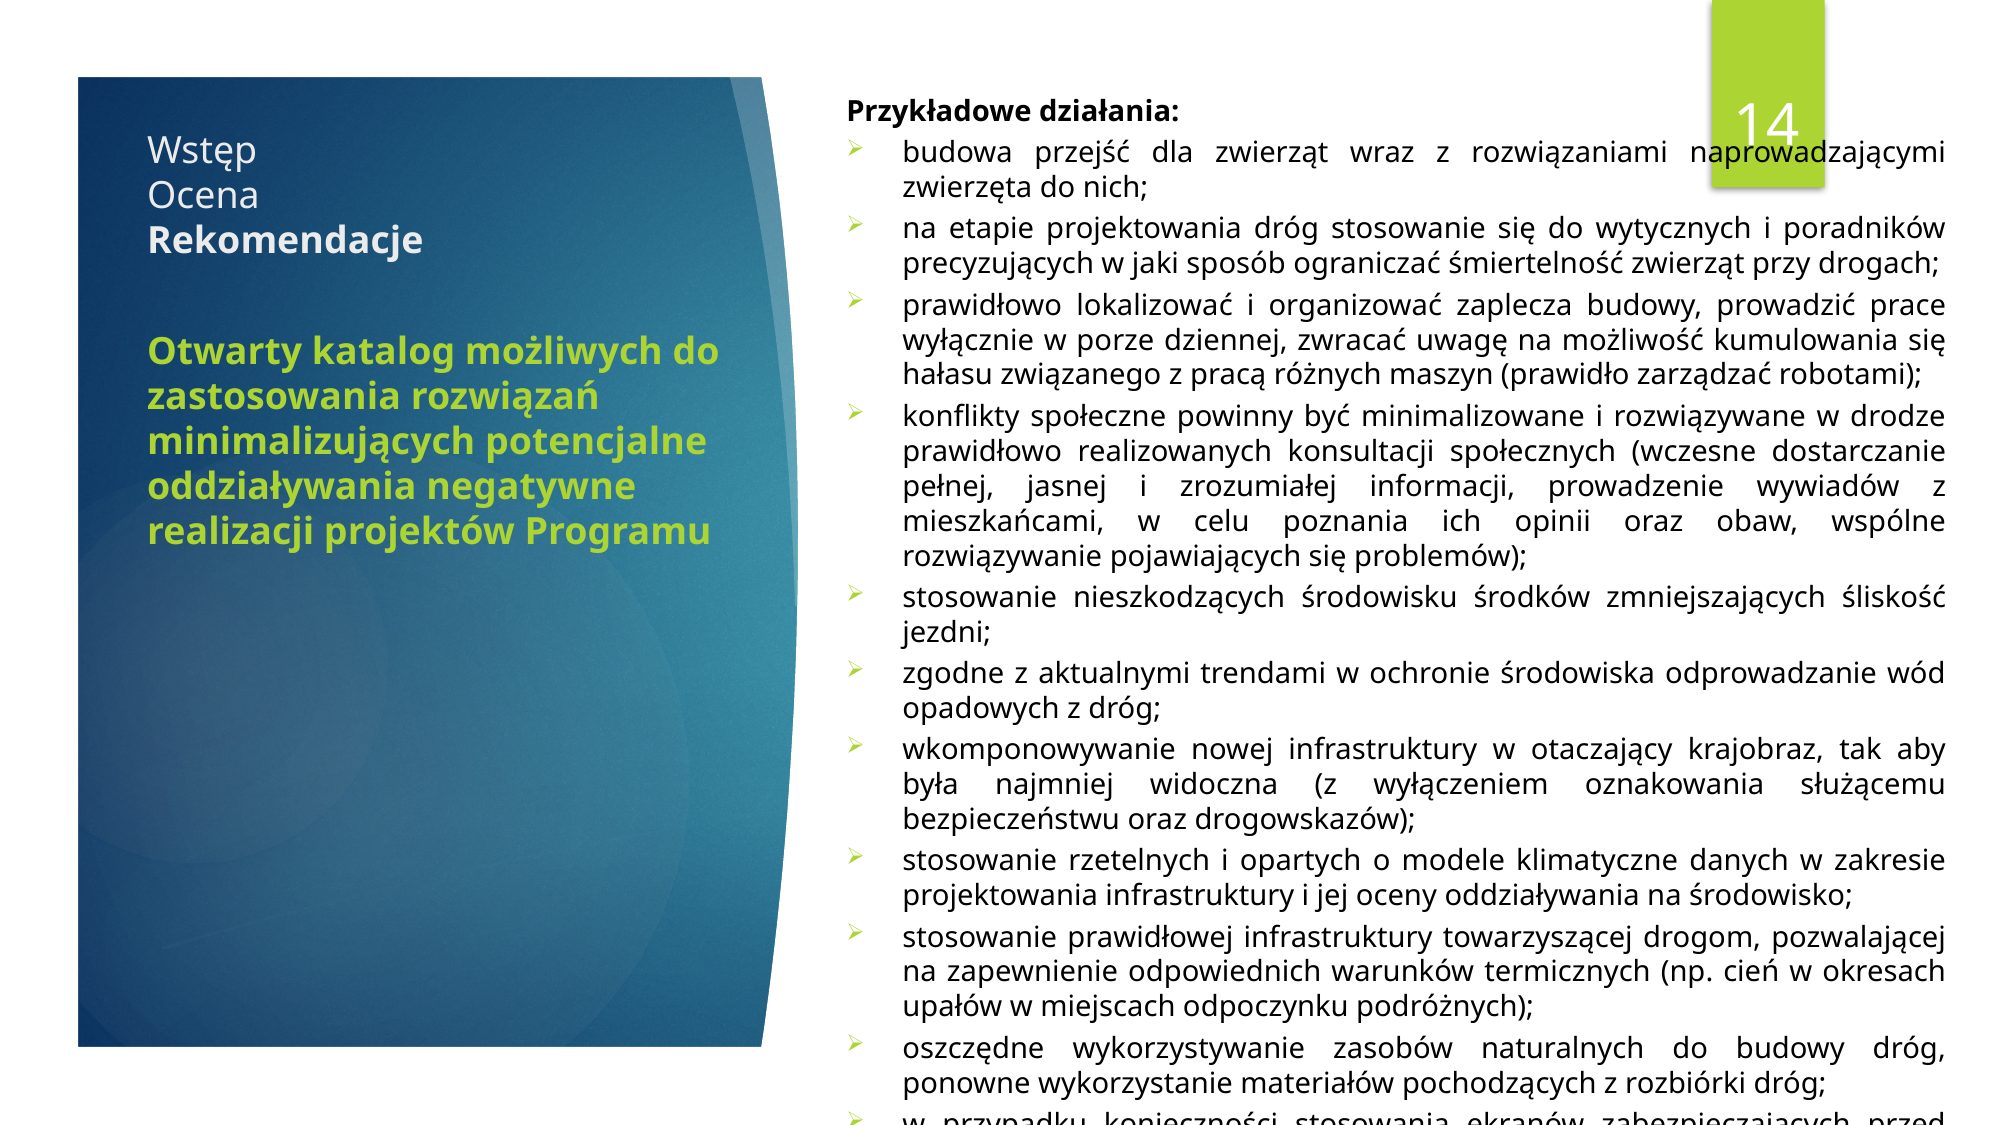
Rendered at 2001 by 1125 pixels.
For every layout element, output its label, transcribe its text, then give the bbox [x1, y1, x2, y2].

text_box Wstęp Ocena Rekomendacje Otwarty katalog możliwych do zastosowania rozwiązań minimalizujących potencjalne oddziaływania negatywne realizacji projektów Programu [131, 118, 753, 1012]
slide_number 14 [1698, 48, 1836, 175]
text_box Przykładowe działania: budowa przejść dla zwierząt wraz z rozwiązaniami naprowadzającymi zwierzęta do nich; na etapie projektowania dróg stosowanie się do wytycznych i poradników precyzujących w jaki sposób ograniczać śmiertelność zwierząt przy drogach; prawidłowo lokalizować i organizować zaplecza budowy, prowadzić prace wyłącznie w porze dziennej, zwracać uwagę na możliwość kumulowania się hałasu związanego z pracą różnych maszyn (prawidło zarządzać robotami); konflikty społeczne powinny być minimalizowane i rozwiązywane w drodze prawidłowo realizowanych konsultacji społecznych (wczesne dostarczanie pełnej, jasnej i zrozumiałej informacji, prowadzenie wywiadów z mieszkańcami, w celu poznania ich opinii oraz obaw, wspólne rozwiązywanie pojawiających się problemów); stosowanie nieszkodzących środowisku środków zmniejszających śliskość jezdni; zgodne z aktualnymi trendami w ochronie środowiska odprowadzanie wód opadowych z dróg; wkomponowywanie nowej infrastruktury w otaczający krajobraz, tak aby była najmniej widoczna (z wyłączeniem oznakowania służącemu bezpieczeństwu oraz drogowskazów); stosowanie rzetelnych i opartych o modele klimatyczne danych w zakresie projektowania infrastruktury i jej oceny oddziaływania na środowisko; stosowanie prawidłowej infrastruktury towarzyszącej drogom, pozwalającej na zapewnienie odpowiednich warunków termicznych (np. cień w okresach upałów w miejscach odpoczynku podróżnych); oszczędne wykorzystywanie zasobów naturalnych do budowy dróg, ponowne wykorzystanie materiałów pochodzących z rozbiórki dróg; w przypadku konieczności stosowania ekranów zabezpieczających przed nadmiernym hałasem stosowanie roślinności, która je zasłoni. [831, 254, 1962, 1013]
